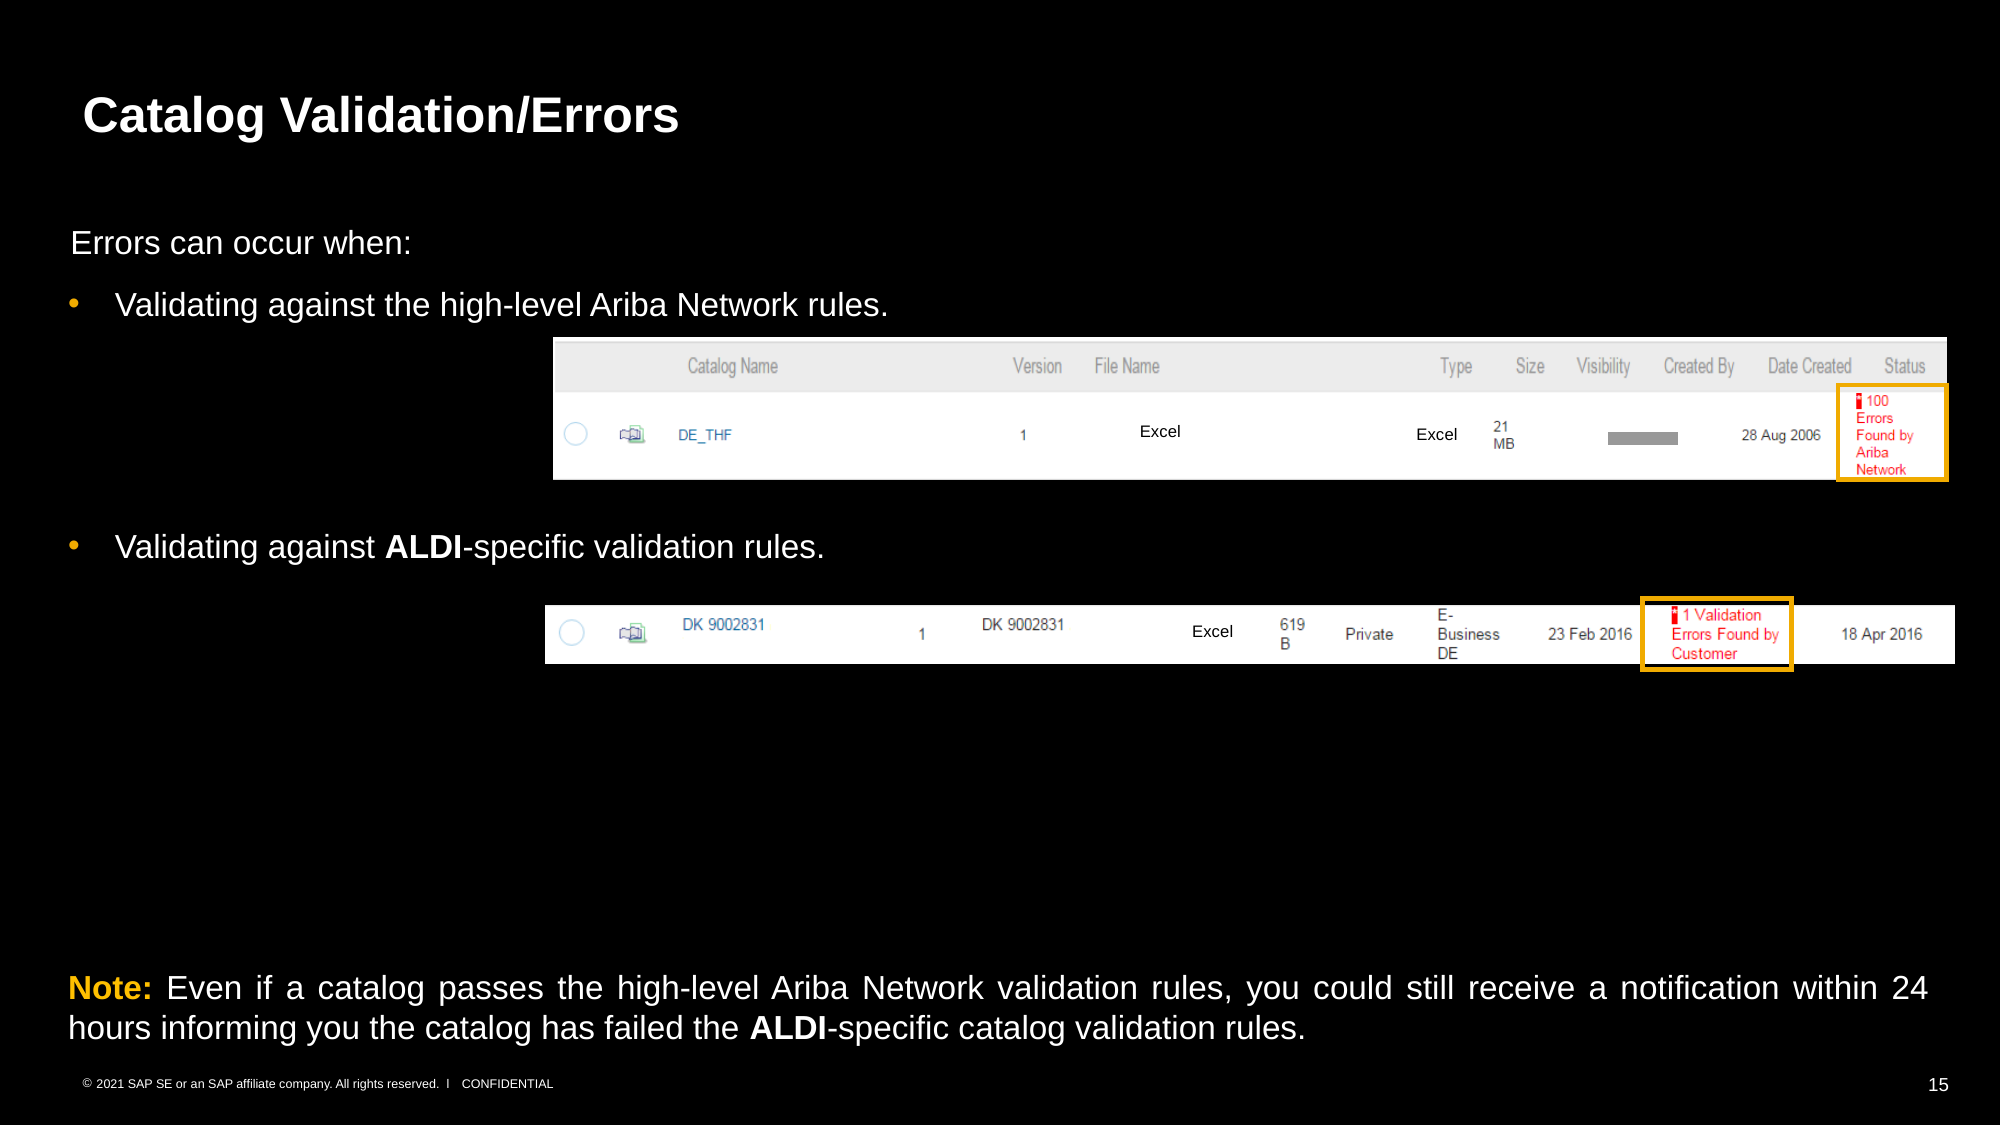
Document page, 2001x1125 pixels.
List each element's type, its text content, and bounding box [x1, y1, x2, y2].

text_box Errors can occur when: [55, 214, 428, 269]
text_box Validating against the high-level Ariba Network rules. [53, 276, 1054, 331]
title Catalog Validation/Errors [82, 82, 1918, 144]
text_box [544, 597, 1955, 671]
text_box Note: Even if a catalog passes the high-level Ariba Network validation rules, you could still receive a notification within 24 hours informing you the catalog has failed the ALDI-specific catalog validation rules. [53, 959, 1947, 1054]
text_box Validating against ALDI-specific validation rules. [53, 457, 1054, 573]
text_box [552, 337, 1947, 480]
